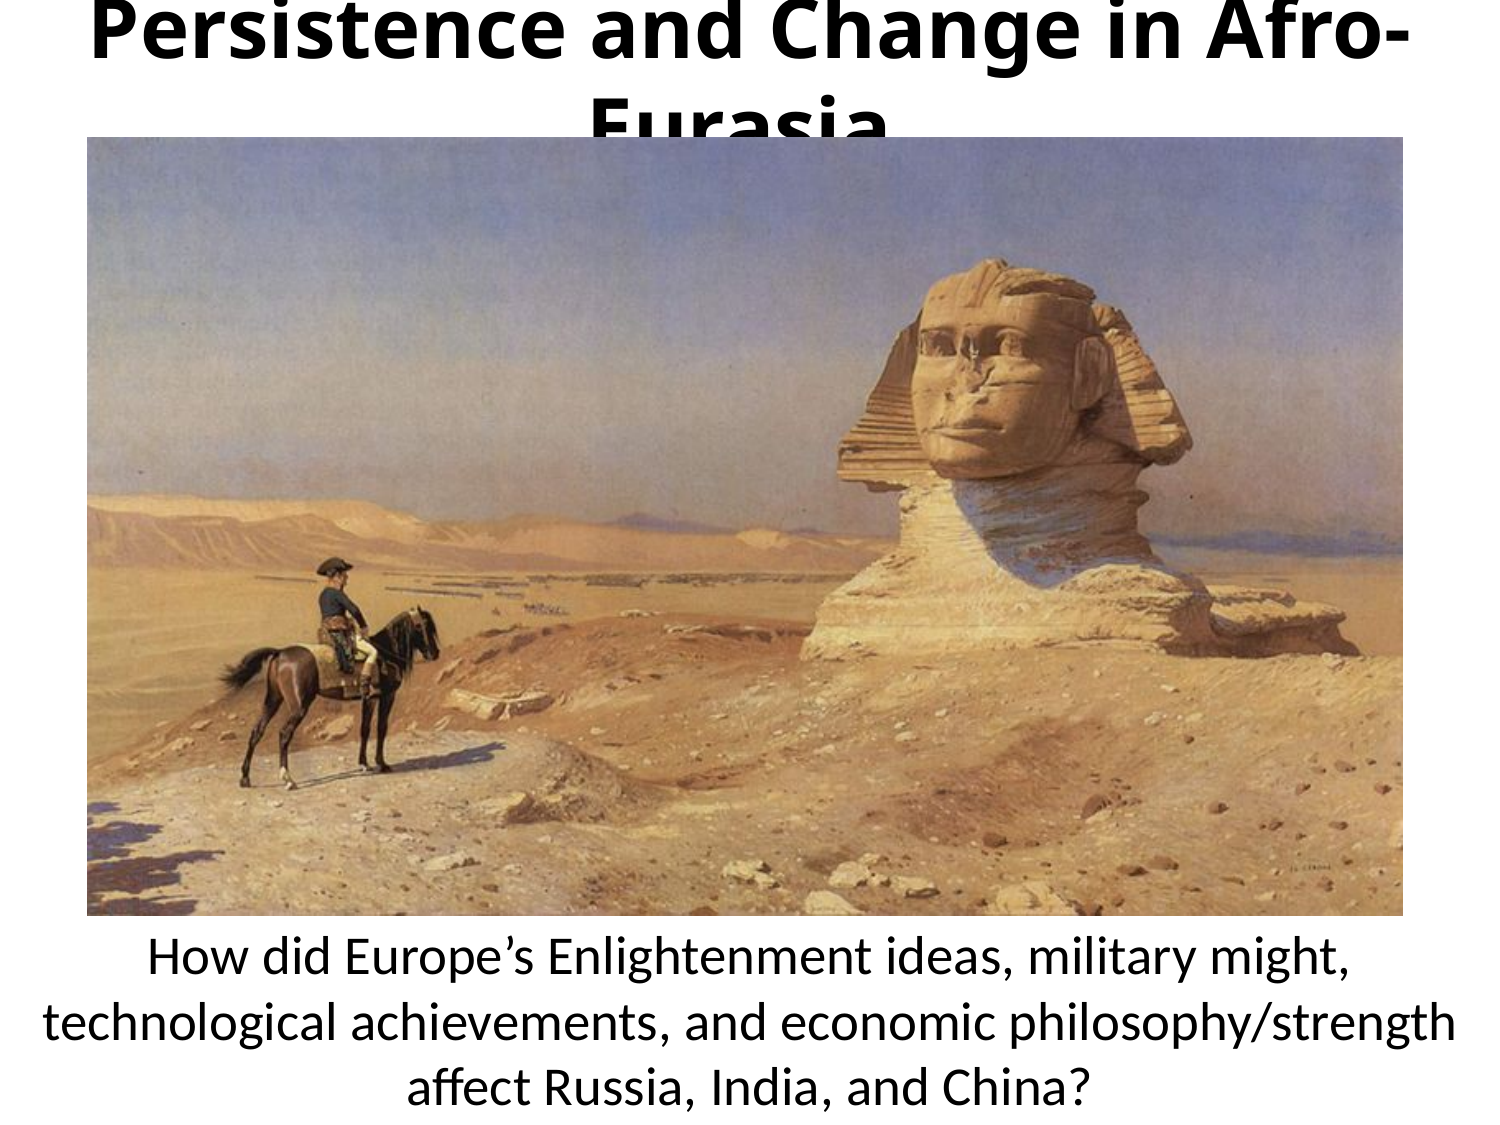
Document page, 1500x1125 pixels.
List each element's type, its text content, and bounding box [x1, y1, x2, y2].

picture [87, 137, 1403, 916]
subtitle How did Europe’s Enlightenment ideas, military might, technological achievements, and economic philosophy/strength affect Russia, India, and China? [0, 912, 1500, 1125]
title Persistence and Change in Afro-Eurasia [0, 0, 1500, 150]
